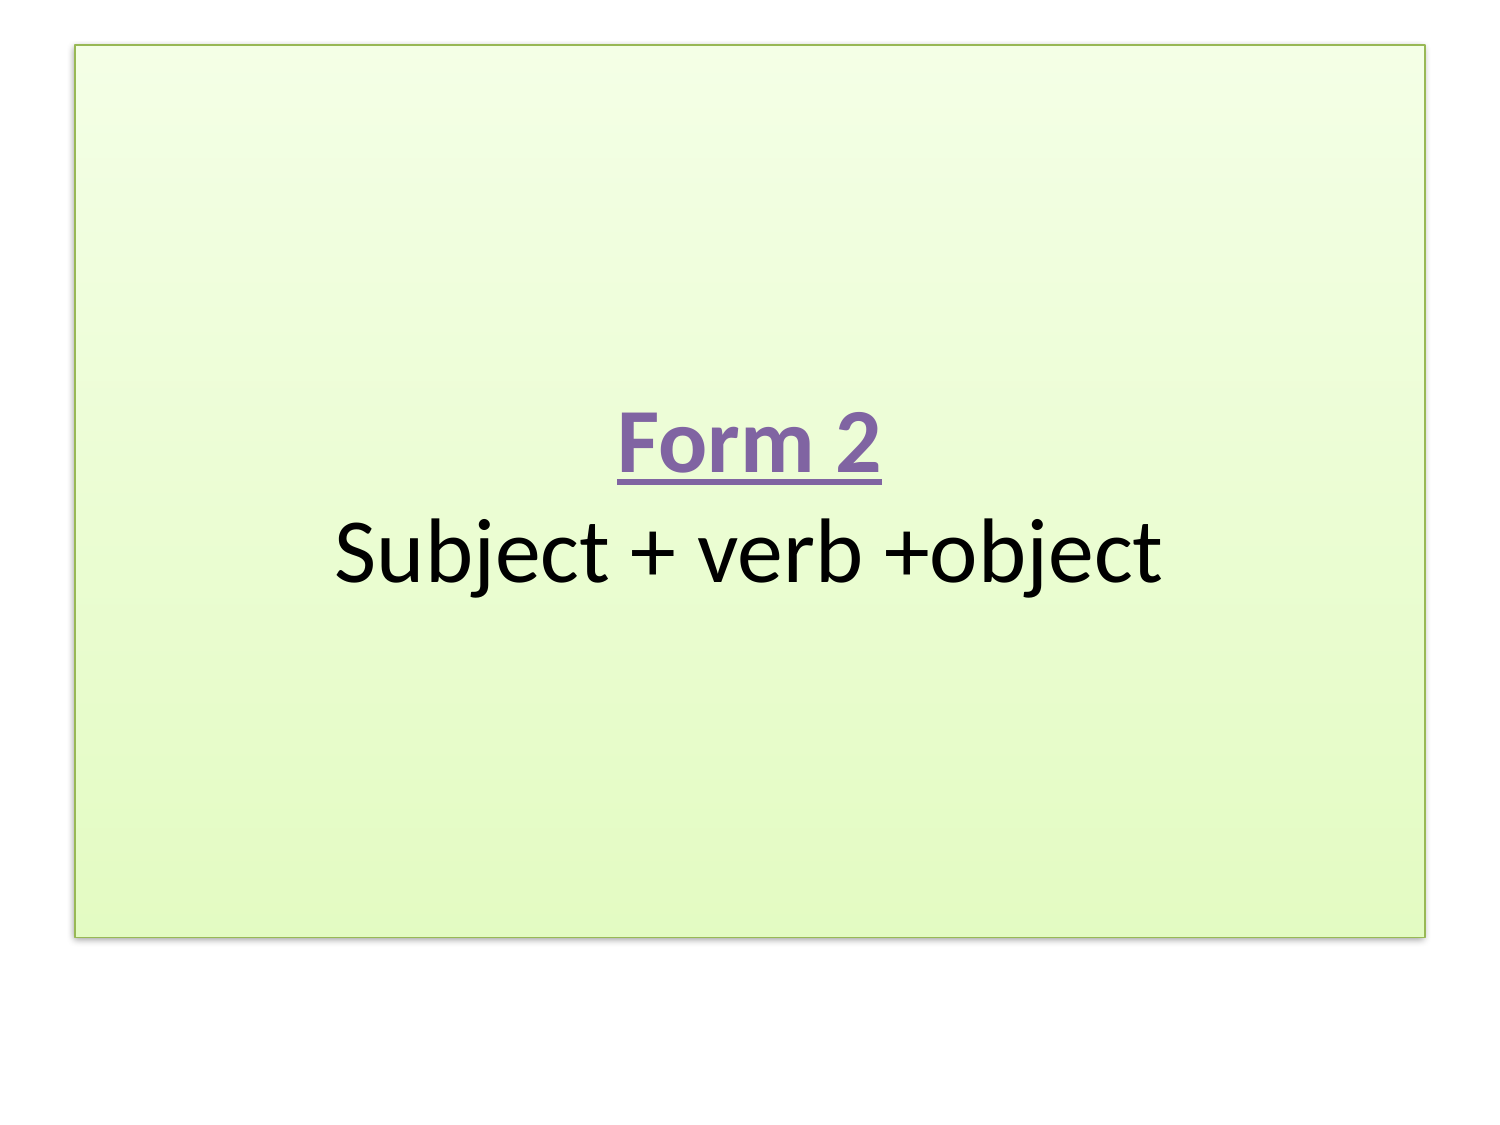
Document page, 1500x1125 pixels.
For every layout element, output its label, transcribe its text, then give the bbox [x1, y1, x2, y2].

title Form 2 Subject + verb +object [74, 44, 1426, 938]
